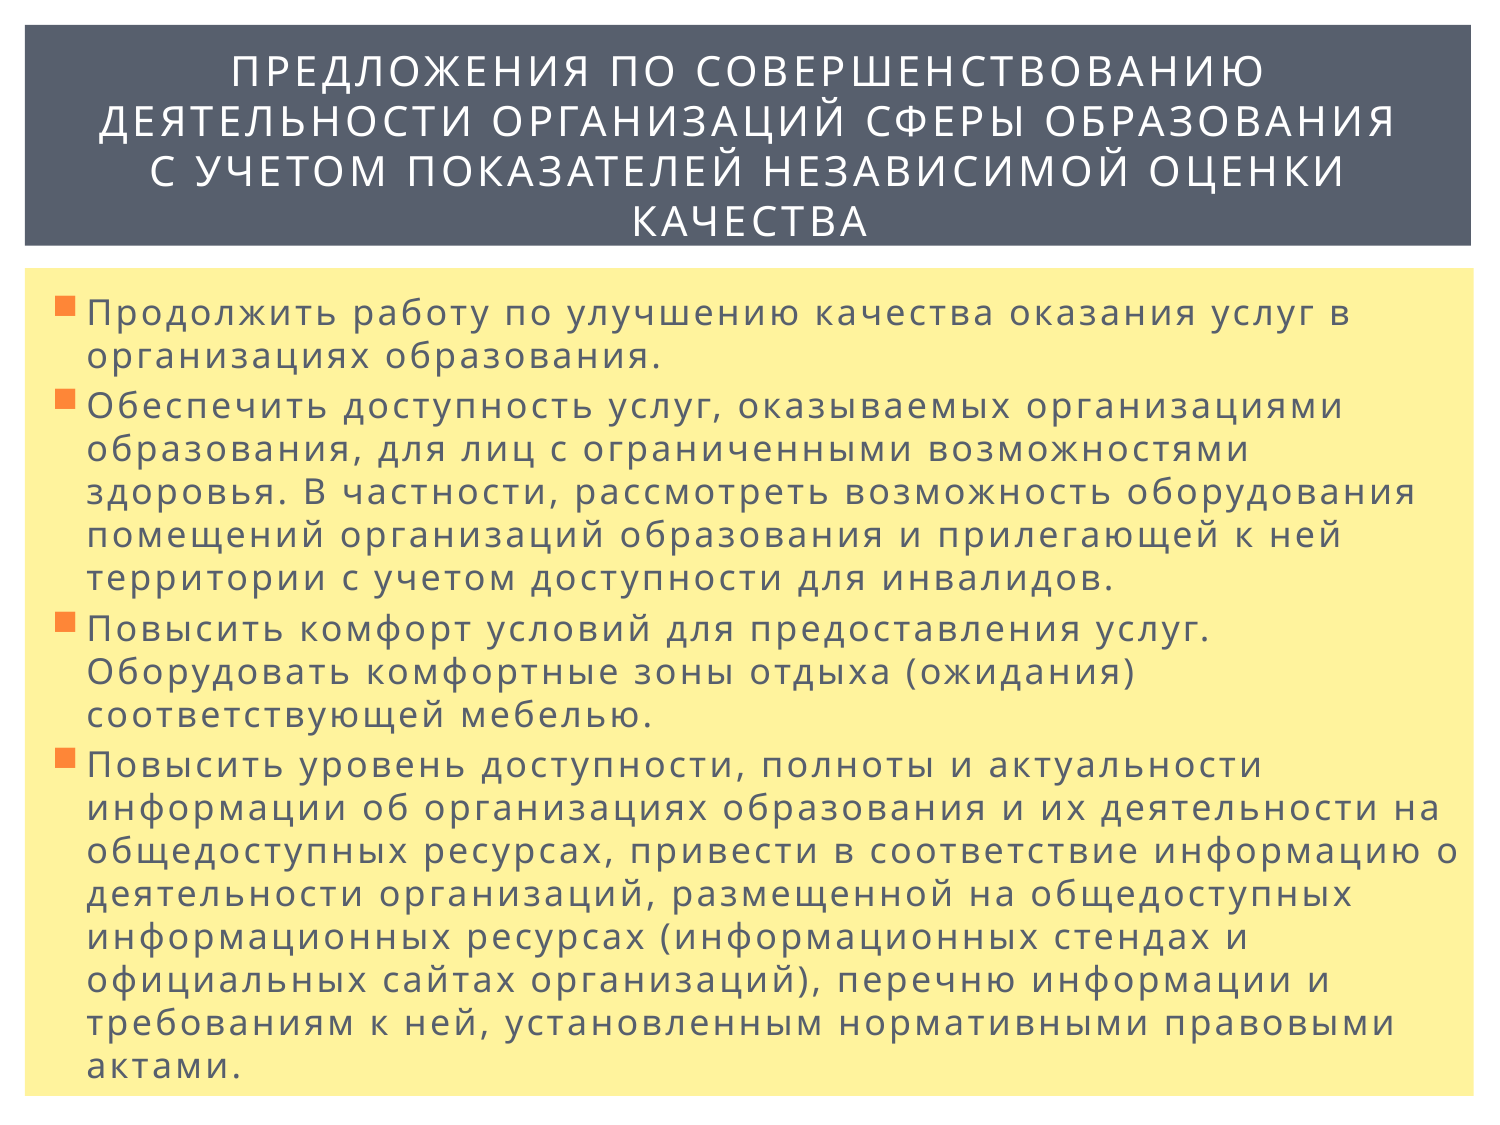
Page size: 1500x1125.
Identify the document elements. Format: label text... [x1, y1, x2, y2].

list Продолжить работу по улучшению качества оказания услуг в организациях образования. Обеспечить доступность услуг, оказываемых организациями образования, для лиц с ограниченными возможностями здоровья. В частности, рассмотреть возможность оборудования помещений организаций образования и прилегающей к ней территории с учетом доступности для инвалидов. Повысить комфорт условий для предоставления услуг. Оборудовать комфортные зоны отдыха (ожидания) соответствующей мебелью. Повысить уровень доступности, полноты и актуальности информации об организациях образования и их деятельности на общедоступных ресурсах, привести в соответствие информацию о деятельности организаций, размещенной на общедоступных информационных ресурсах (информационных стендах и официальных сайтах организаций), перечню информации и требованиям к ней, установленным нормативными правовыми актами. [29, 281, 1483, 1094]
title Предложения по совершенствованию деятельности организаций сферы образования с учетом показателей независимой оценки качества [62, 58, 1438, 232]
